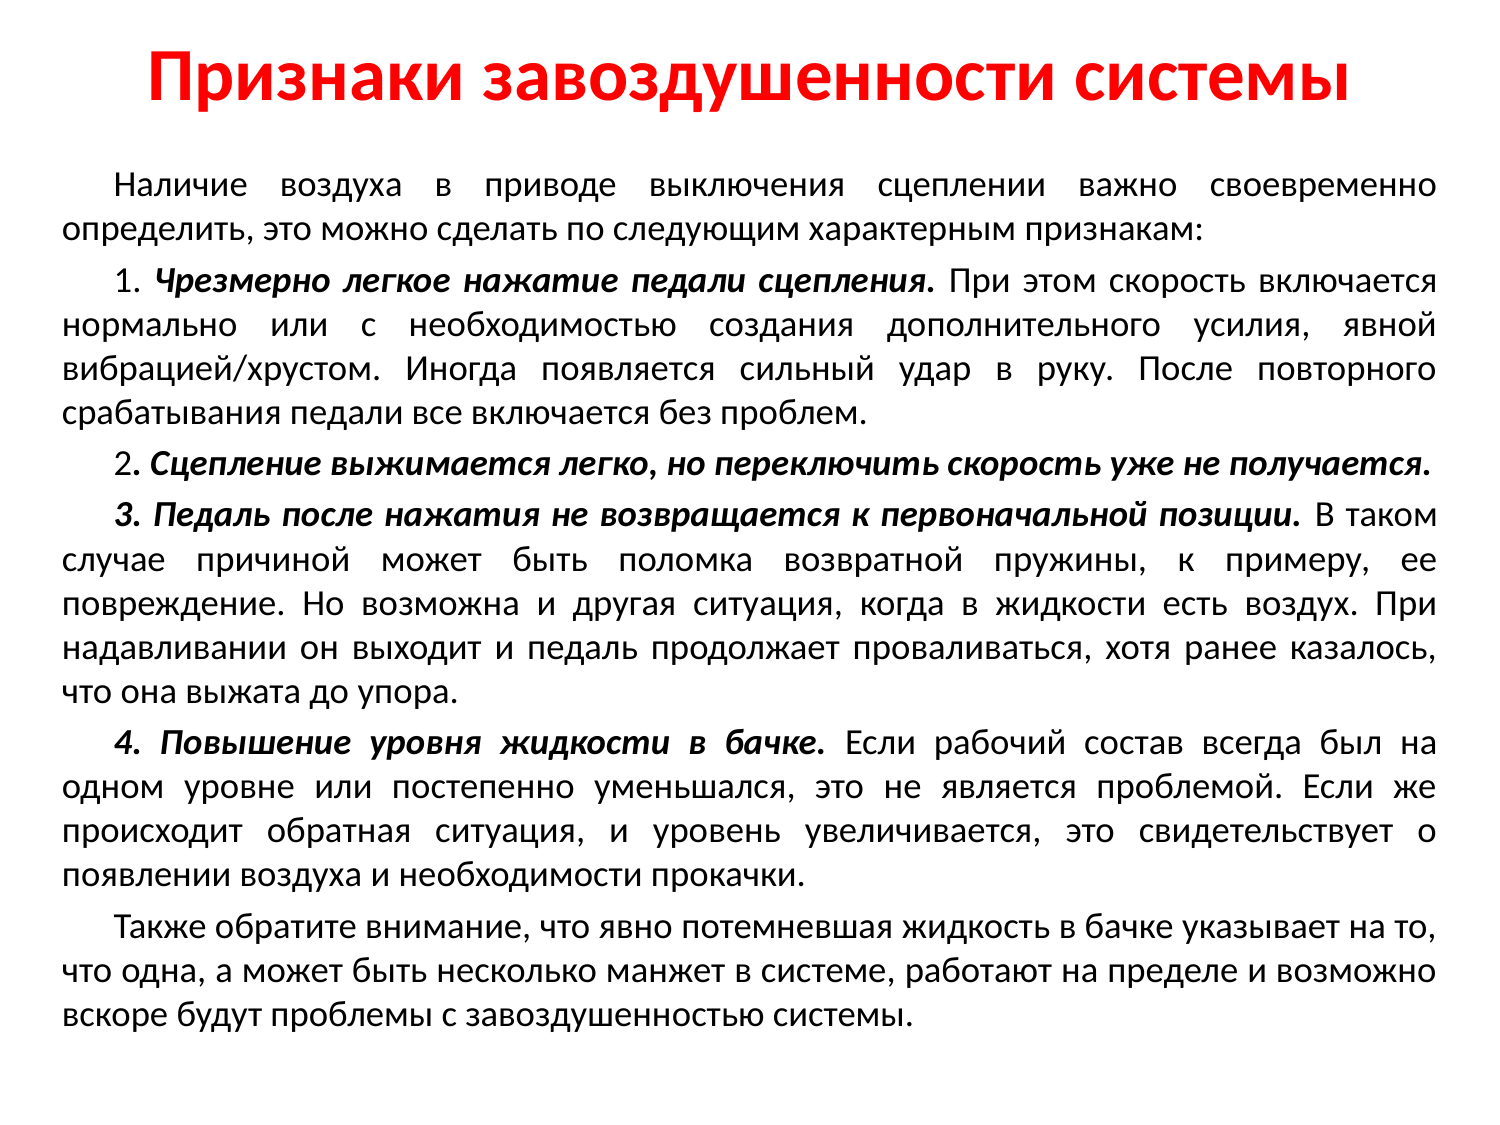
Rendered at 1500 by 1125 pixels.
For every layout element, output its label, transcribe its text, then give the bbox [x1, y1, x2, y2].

list Наличие воздуха в приводе выключения сцеплении важно своевременно определить, это можно сделать по следующим характерным признакам: 1. Чрезмерно легкое нажатие педали сцепления. При этом скорость включается нормально или с необходимостью создания дополнительного усилия, явной вибрацией/хрустом. Иногда появляется сильный удар в руку. После повторного срабатывания педали все включается без проблем. 2. Сцепление выжимается легко, но переключить скорость уже не получается. 3. Педаль после нажатия не возвращается к первоначальной позиции. В таком случае причиной может быть поломка возвратной пружины, к примеру, ее повреждение. Но возможна и другая ситуация, когда в жидкости есть воздух. При надавливании он выходит и педаль продолжает проваливаться, хотя ранее казалось, что она выжата до упора. 4. Повышение уровня жидкости в бачке. Если рабочий состав всегда был на одном уровне или постепенно уменьшался, это не является проблемой. Если же происходит обратная ситуация, и уровень увеличивается, это свидетельствует о появлении воздуха и необходимости прокачки. Также обратите внимание, что явно потемневшая жидкость в бачке указывает на то, что одна, а может быть несколько манжет в системе, работают на пределе и возможно вскоре будут проблемы с завоздушенностью системы. [46, 152, 1454, 1102]
title Признаки завоздушенности системы [75, 0, 1425, 141]
